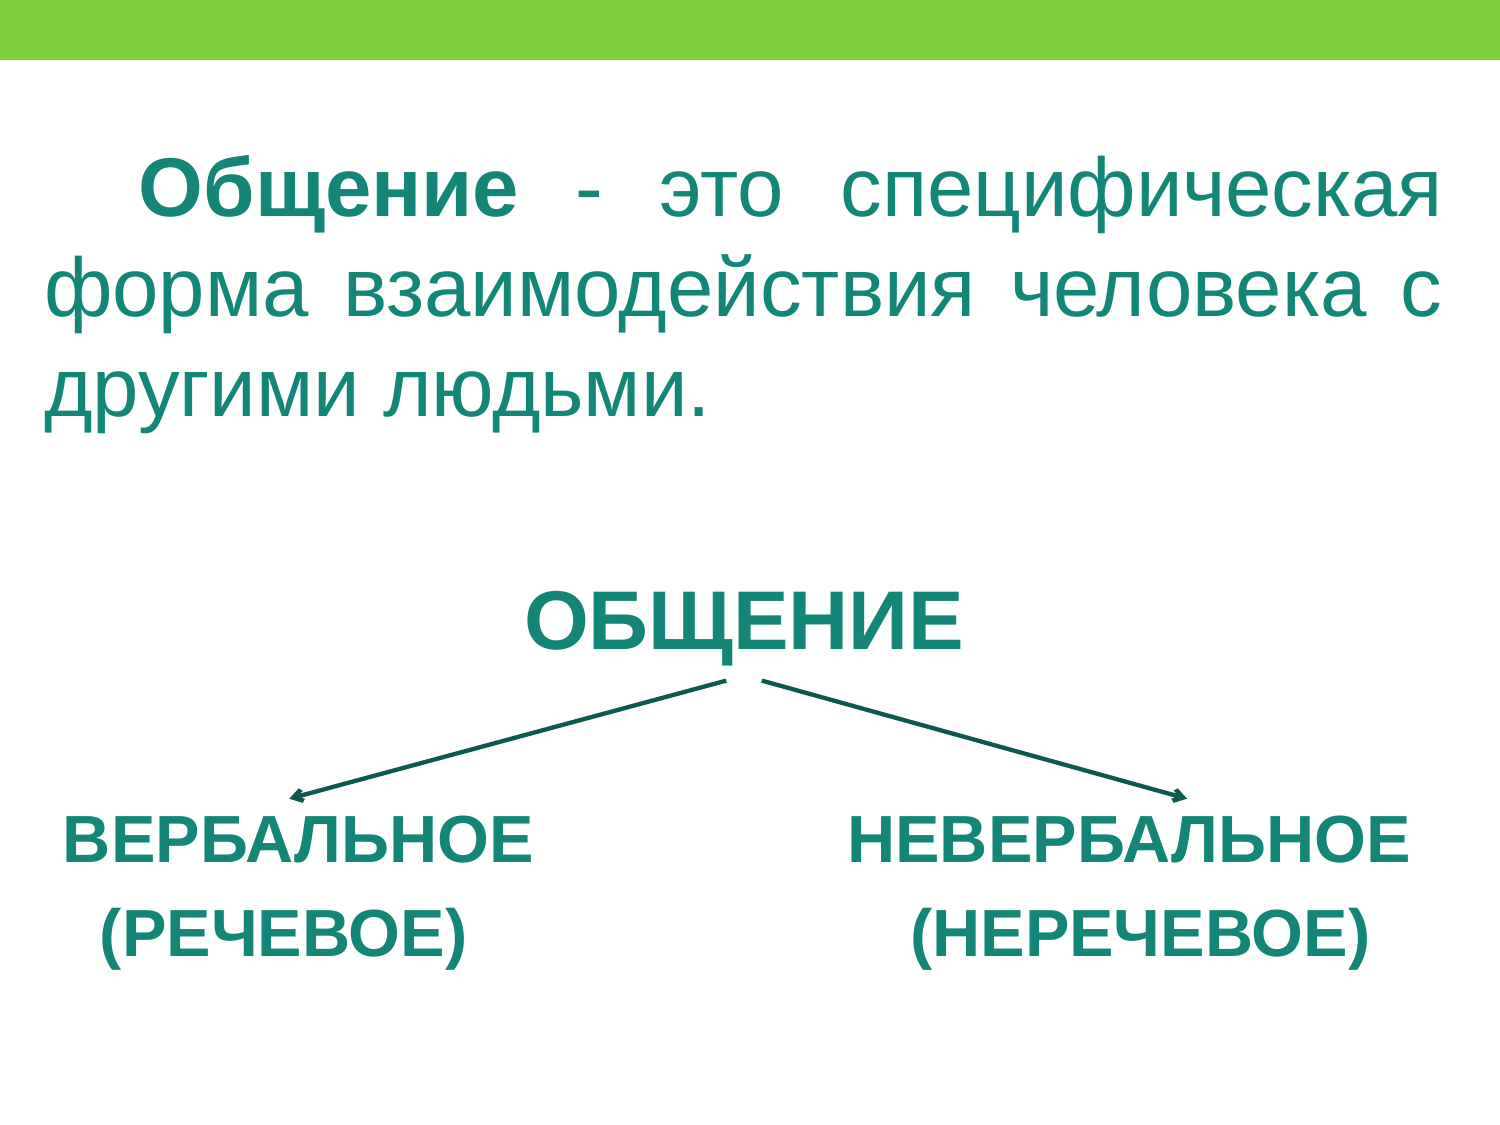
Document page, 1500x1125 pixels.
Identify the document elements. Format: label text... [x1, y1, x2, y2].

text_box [761, 680, 1188, 799]
list Общение - это специфическая форма взаимодействия человека с другими людьми. ОБЩЕНИЕ ВЕРБАЛЬНОЕ НЕВЕРБАЛЬНОЕ (РЕЧЕВОЕ) (НЕРЕЧЕВОЕ) [29, 125, 1459, 1063]
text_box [289, 680, 727, 799]
